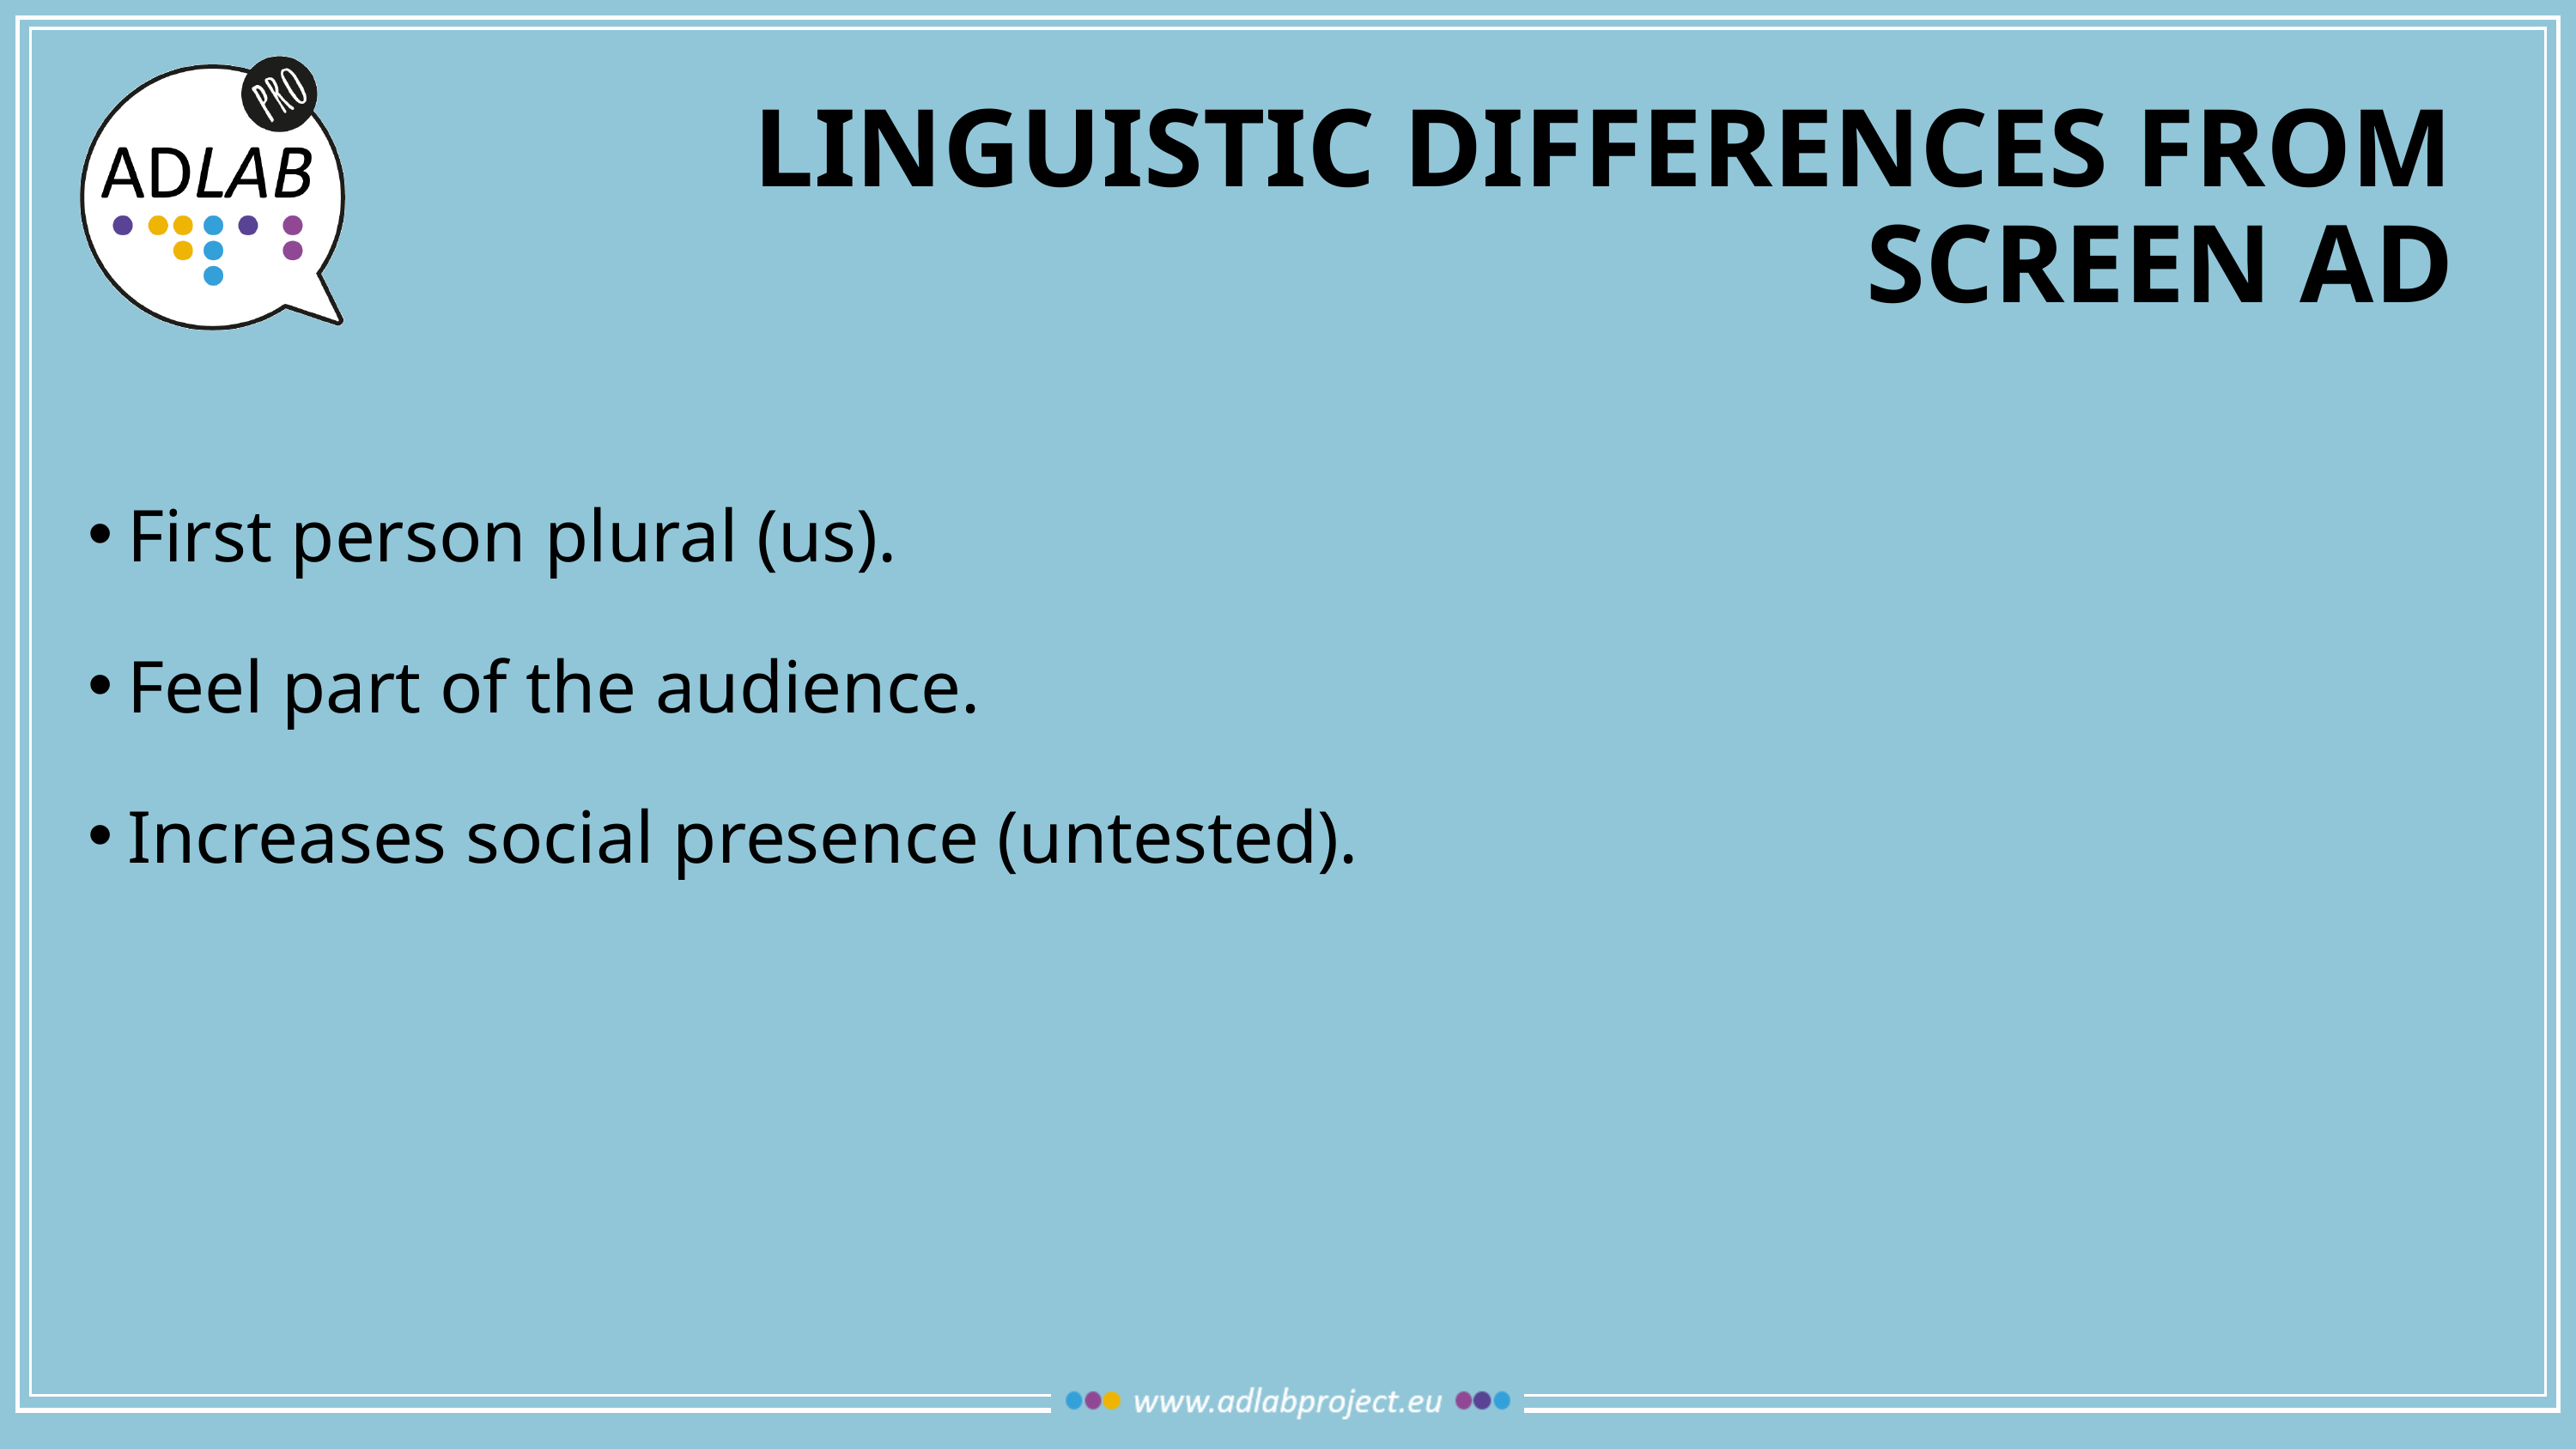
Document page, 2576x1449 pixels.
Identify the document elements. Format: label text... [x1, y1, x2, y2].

title Linguistic differences from screen ad [384, 70, 2467, 351]
picture [1051, 1378, 1524, 1429]
list First person plural (us). Feel part of the audience. Increases social presence (untested). [75, 440, 2501, 1122]
picture [72, 49, 353, 330]
